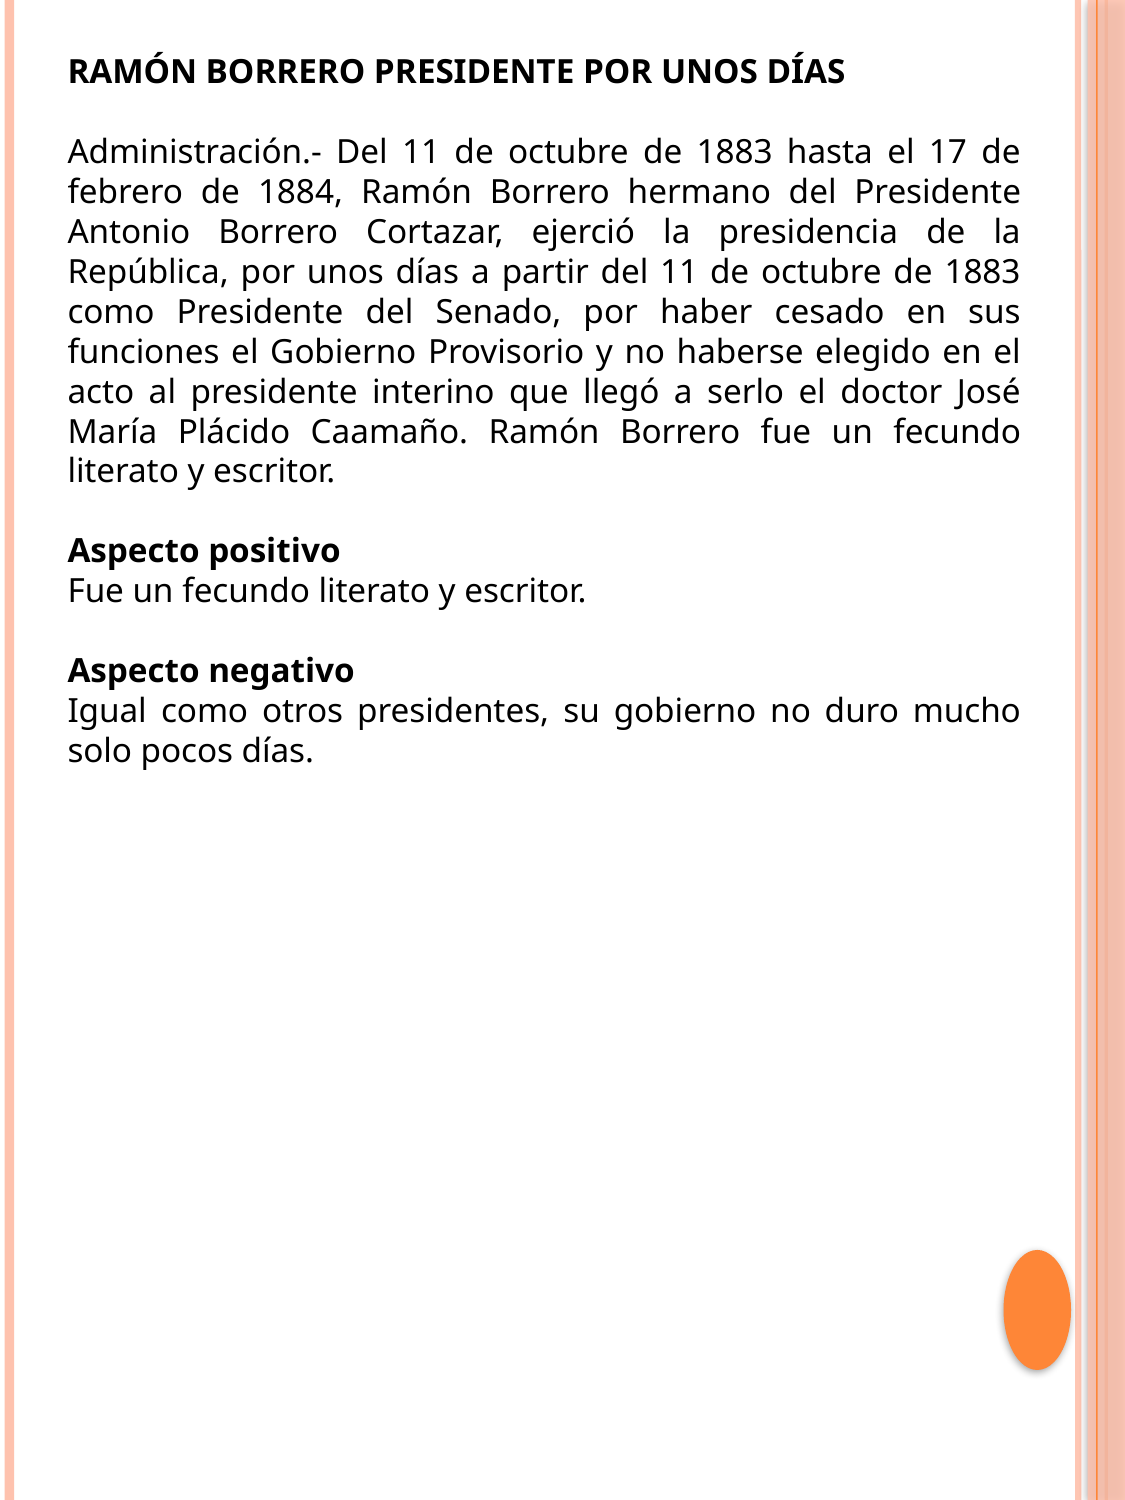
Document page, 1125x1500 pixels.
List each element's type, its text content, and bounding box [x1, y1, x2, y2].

text_box RAMÓN BORRERO PRESIDENTE POR UNOS DÍAS Administración.- Del 11 de octubre de 1883 hasta el 17 de febrero de 1884, Ramón Borrero hermano del Presidente Antonio Borrero Cortazar, ejerció la presidencia de la República, por unos días a partir del 11 de octubre de 1883 como Presidente del Senado, por haber cesado en sus funciones el Gobierno Provisorio y no haberse elegido en el acto al presidente interino que llegó a serlo el doctor José María Plácido Caamaño. Ramón Borrero fue un fecundo literato y escritor. Aspecto positivo Fue un fecundo literato y escritor. Aspecto negativo Igual como otros presidentes, su gobierno no duro mucho solo pocos días. [52, 43, 1038, 777]
